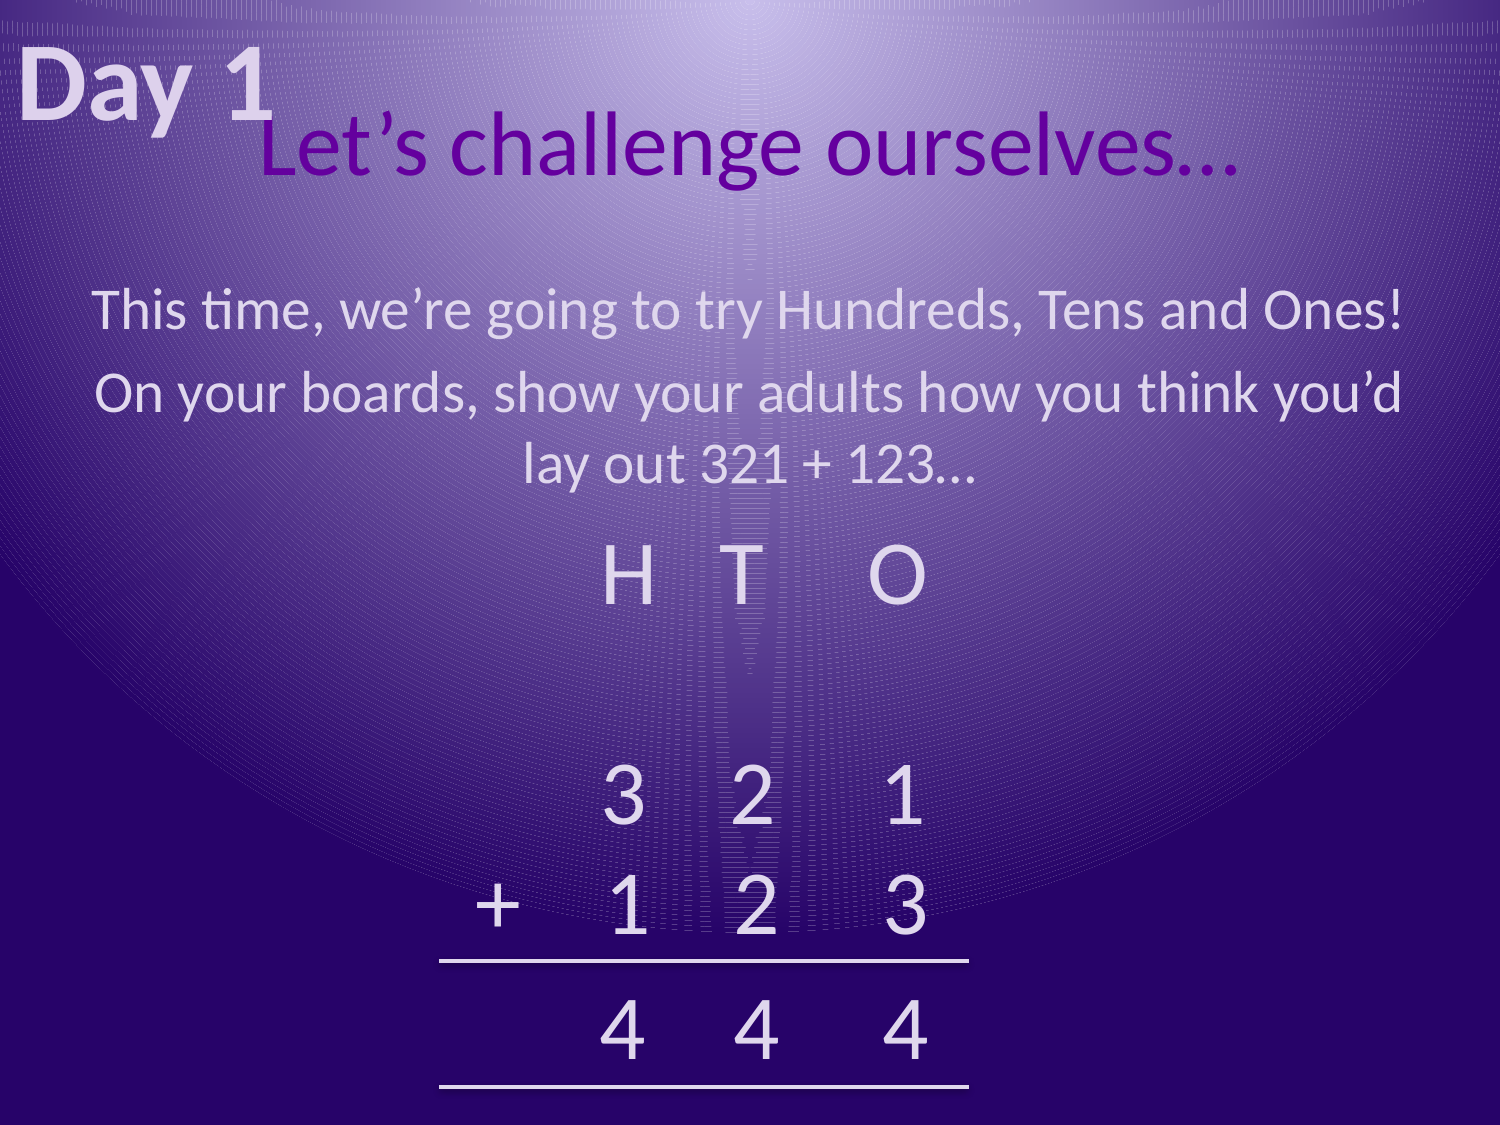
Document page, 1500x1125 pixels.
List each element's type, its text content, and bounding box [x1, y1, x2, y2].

list This time, we’re going to try Hundreds, Tens and Ones! On your boards, show your adults how you think you’d lay out 321 + 123… [75, 262, 1425, 553]
title Let’s challenge ourselves… [75, 45, 1425, 233]
text_box Day 1 [1, 0, 292, 150]
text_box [438, 504, 1013, 1088]
